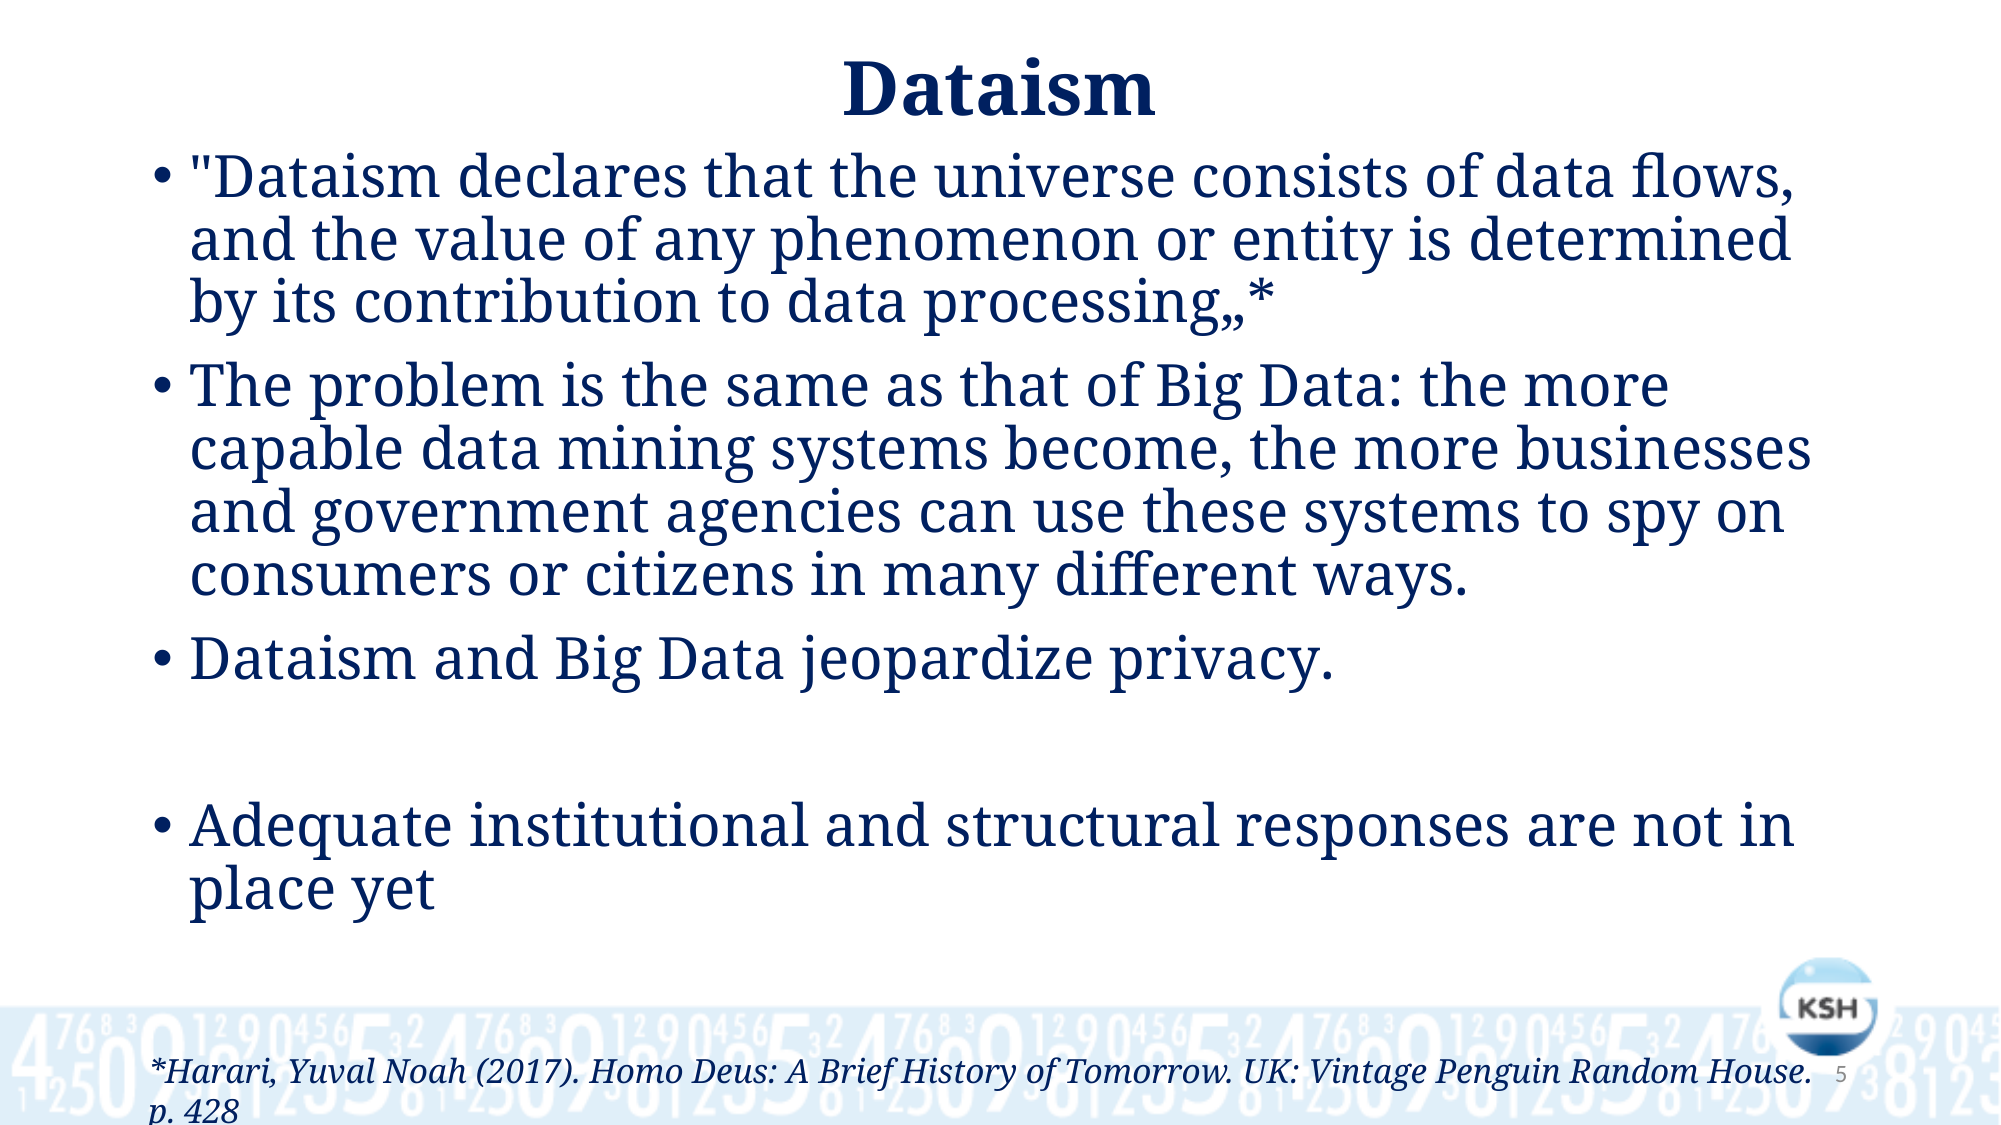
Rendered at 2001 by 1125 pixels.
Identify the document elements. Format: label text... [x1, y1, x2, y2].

picture [0, 0, 2001, 1125]
text_box Dataism [0, 33, 2000, 138]
list "Dataism declares that the universe consists of data flows, and the value of any phenomenon or entity is determined by its contribution to data processing„* The problem is the same as that of Big Data: the more capable data mining systems become, the more businesses and government agencies can use these systems to spy on consumers or citizens in many different ways. Dataism and Big Data jeopardize privacy. Adequate institutional and structural responses are not in place yet [137, 139, 1863, 1014]
text_box *Harari, Yuval Noah (2017). Homo Deus: A Brief History of Tomorrow. UK: Vintage Penguin Random House. p. 428 [133, 1042, 1923, 1125]
